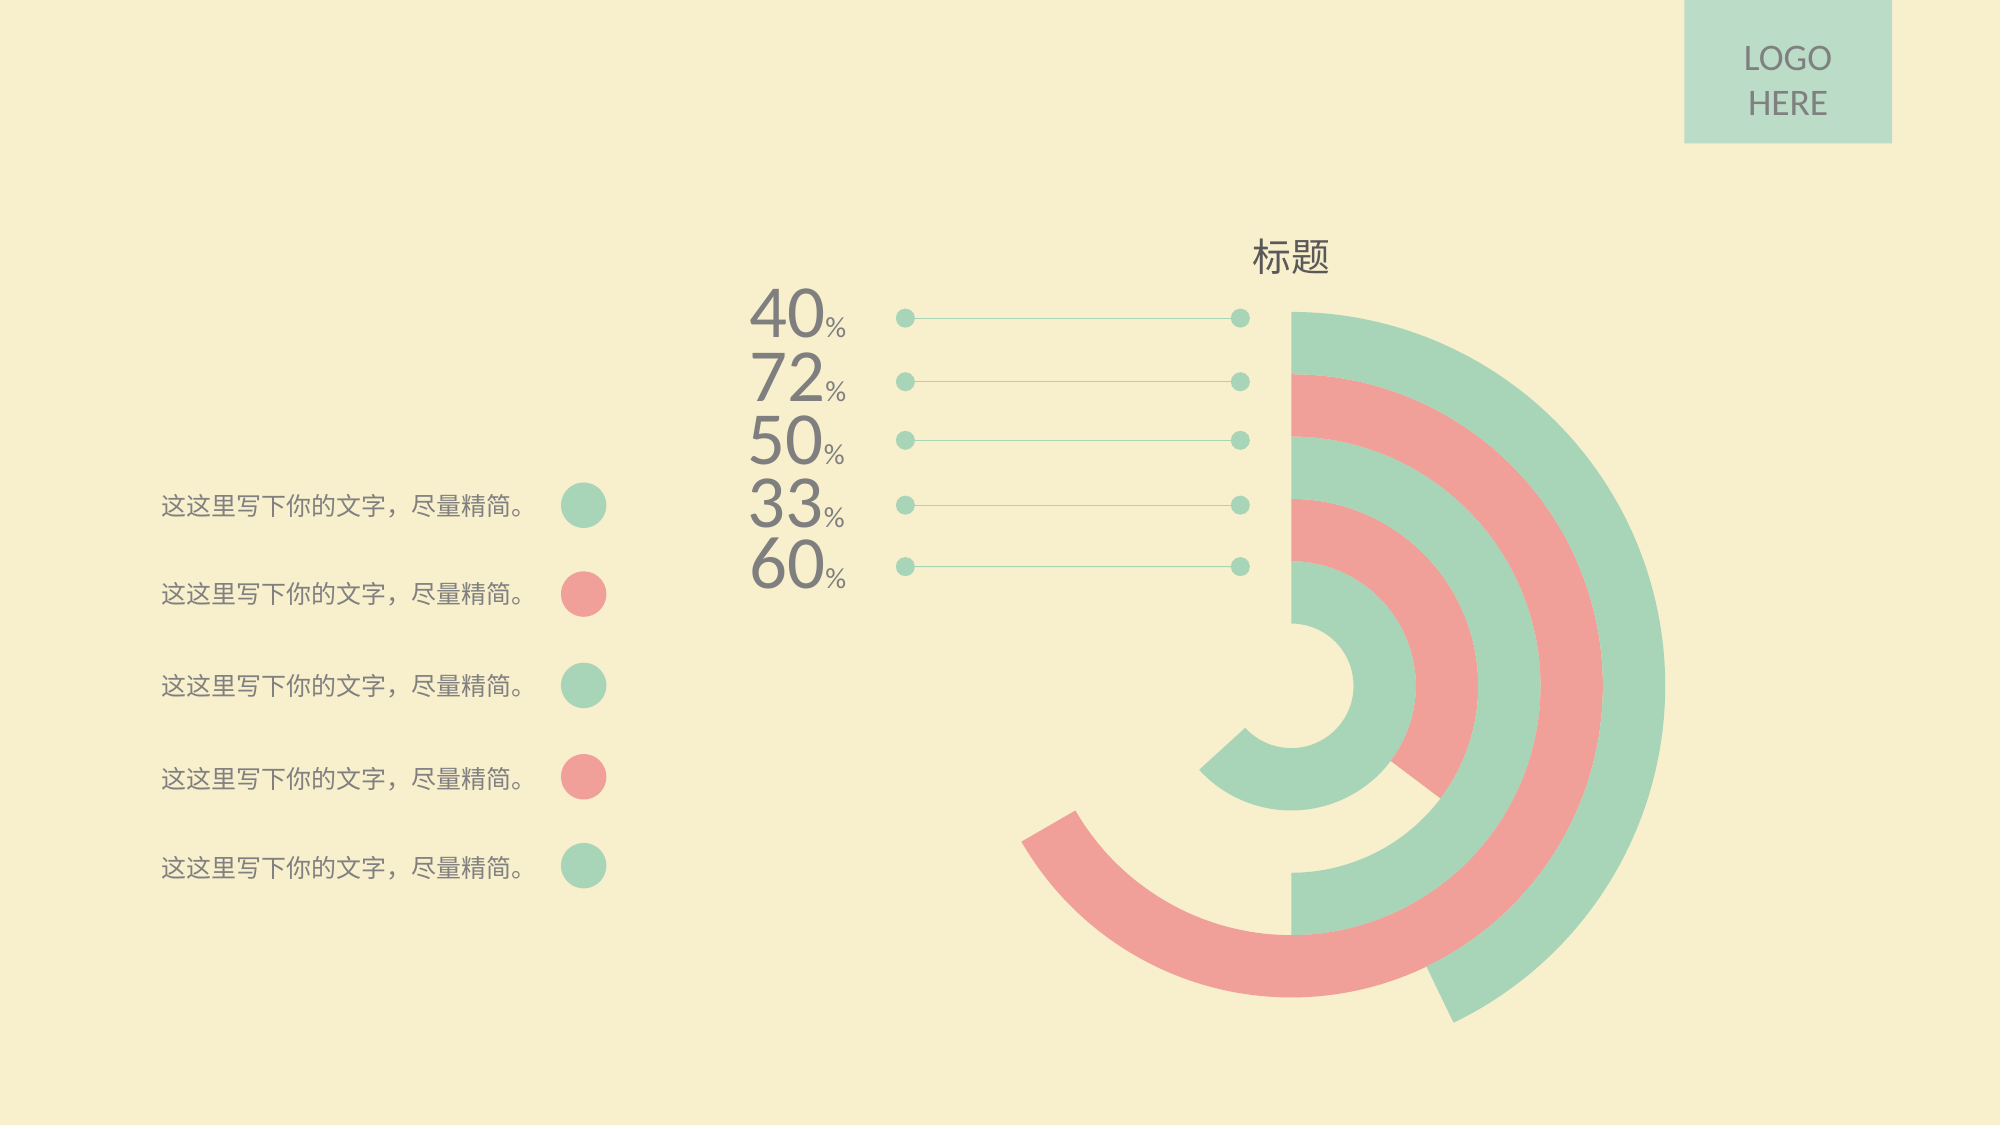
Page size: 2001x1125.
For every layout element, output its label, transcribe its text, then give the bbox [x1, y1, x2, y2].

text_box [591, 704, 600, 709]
text_box [559, 570, 608, 618]
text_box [895, 430, 1250, 450]
text_box 这这里写下你的文字，尽量精简。 [146, 482, 575, 528]
text_box 这这里写下你的文字，尽量精简。 [146, 571, 574, 617]
text_box [559, 661, 608, 710]
text_box 这这里写下你的文字，尽量精简。 [146, 663, 576, 709]
text_box [559, 841, 608, 890]
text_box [895, 372, 1250, 392]
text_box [895, 557, 1250, 577]
text_box [559, 481, 608, 529]
text_box 这这里写下你的文字，尽量精简。 [146, 845, 579, 890]
text_box 这这里写下你的文字，尽量精简。 [146, 755, 579, 801]
text_box [559, 753, 608, 801]
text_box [895, 308, 1250, 328]
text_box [895, 495, 1250, 515]
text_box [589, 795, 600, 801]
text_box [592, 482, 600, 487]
text_box LOGO HERE [1729, 25, 1847, 131]
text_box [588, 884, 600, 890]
chart [624, 188, 1958, 1078]
